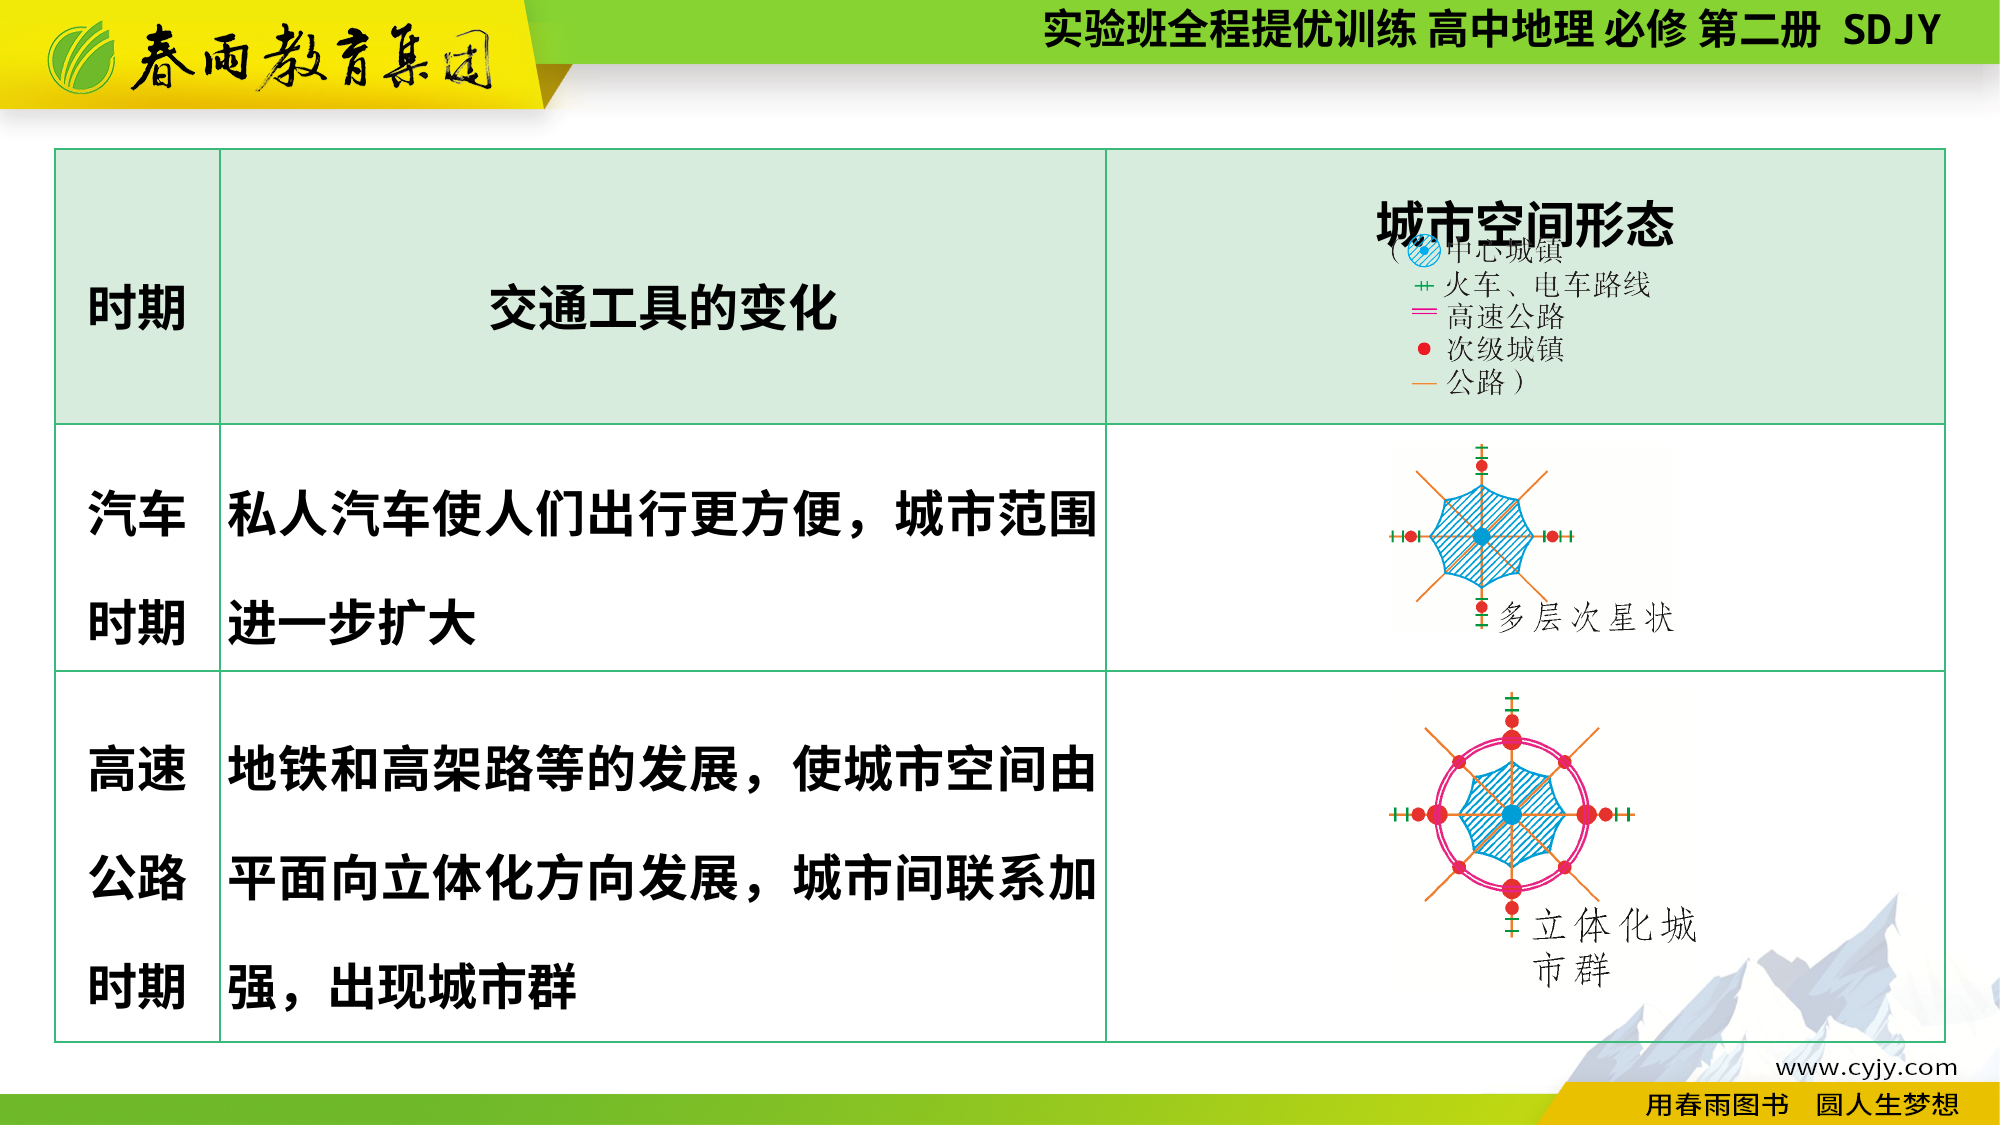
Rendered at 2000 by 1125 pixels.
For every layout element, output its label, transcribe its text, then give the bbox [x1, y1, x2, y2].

table_cell [1107, 425, 1944, 670]
table_cell 地铁和高架路等的发展，使城市空间由平面向立体化方向发展，城市间联系加强，出现城市群 [221, 672, 1105, 1041]
table_header 交通工具的变化 [221, 150, 1105, 423]
table_header 时期 [56, 150, 219, 423]
table_cell 高速 公路 时期 [56, 672, 219, 1041]
table_cell 汽车 时期 [56, 425, 219, 670]
table_cell [1107, 672, 1944, 1041]
table_header 城市空间形态 [1107, 150, 1944, 423]
table_cell 私人汽车使人们出行更方便，城市范围进一步扩大 [221, 425, 1105, 670]
picture [0, 0, 2000, 1125]
